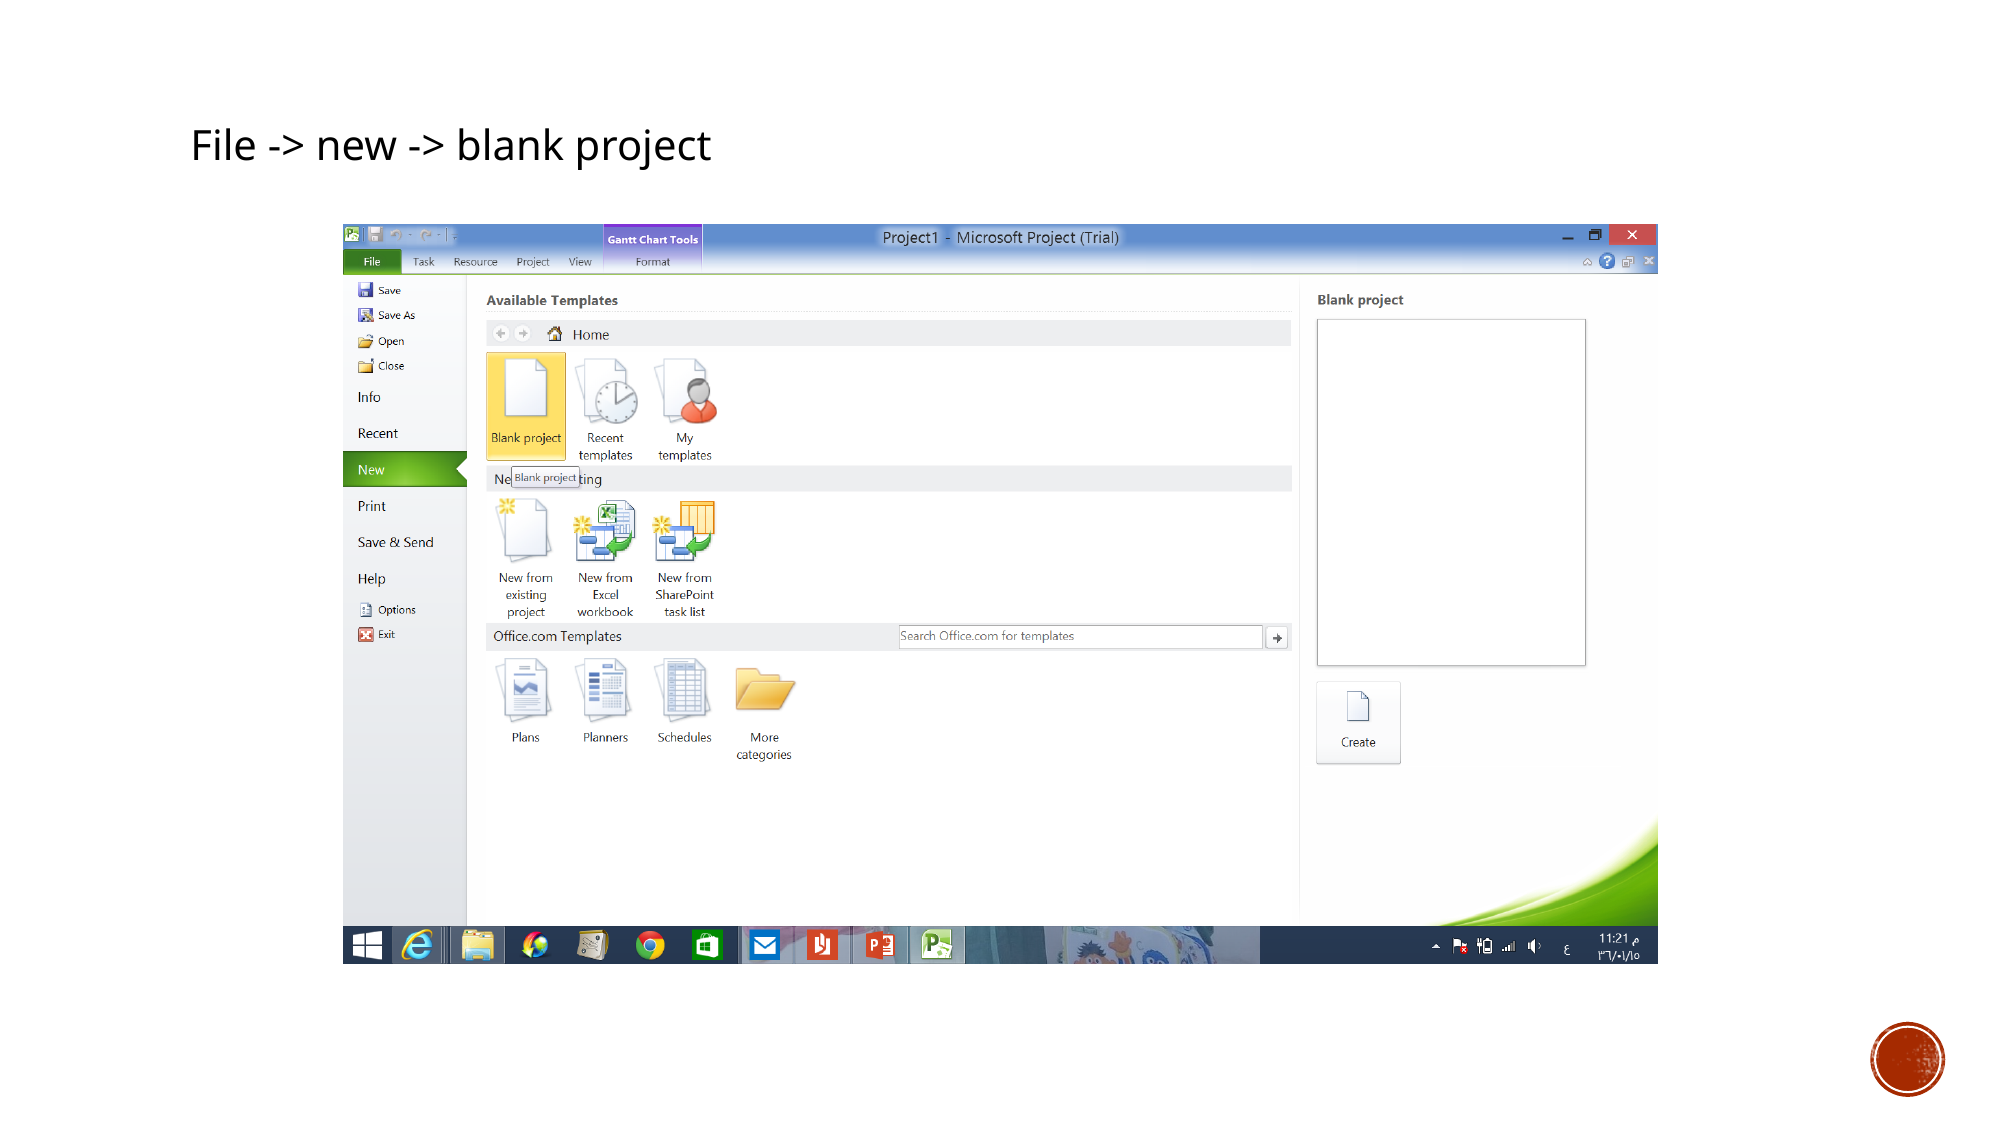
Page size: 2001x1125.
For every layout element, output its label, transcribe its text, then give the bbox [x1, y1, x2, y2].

list File -> new -> blank project [175, 116, 1826, 1013]
picture [343, 224, 1658, 964]
